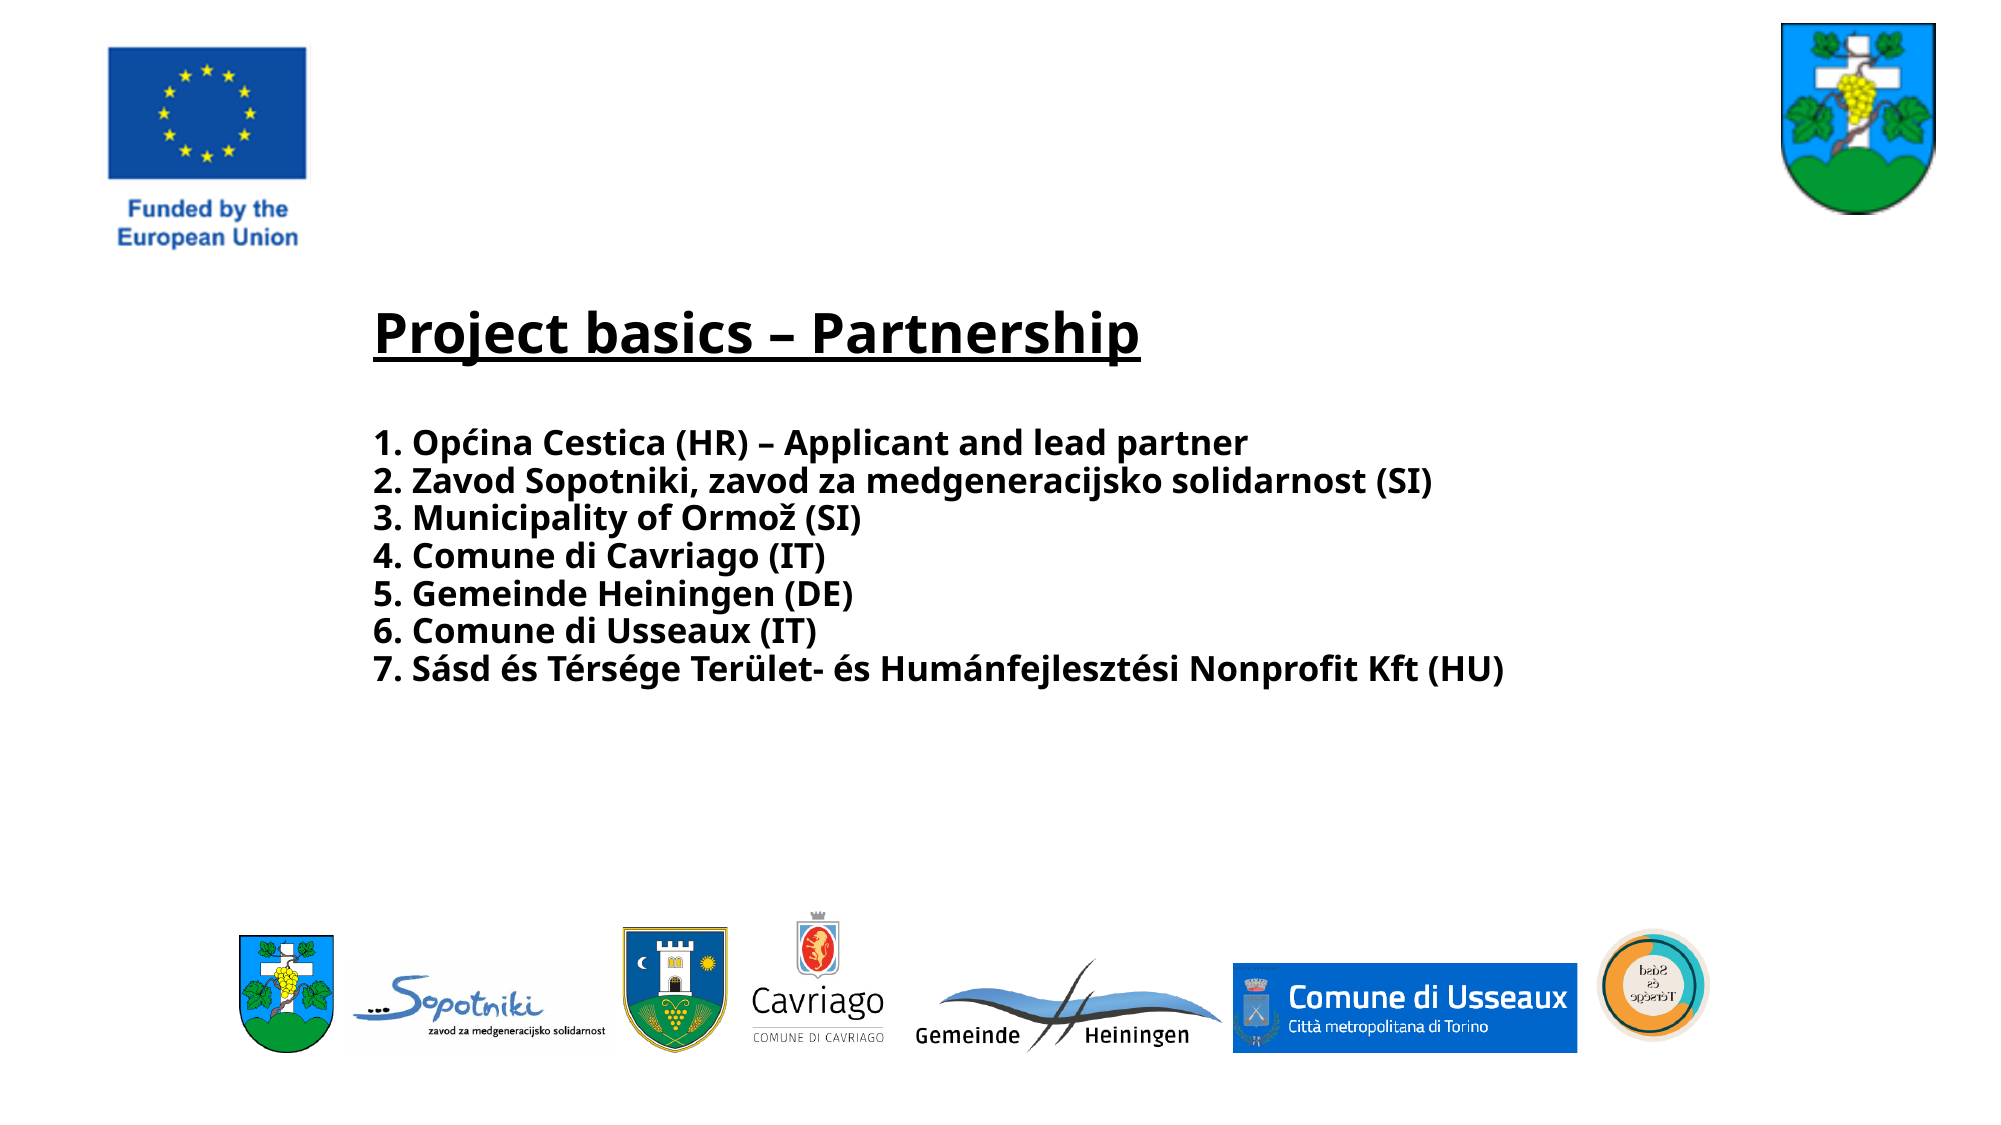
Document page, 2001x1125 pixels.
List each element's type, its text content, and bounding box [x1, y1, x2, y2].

picture [239, 900, 1761, 1054]
picture [85, 23, 330, 271]
picture [1780, 23, 1936, 215]
title Project basics – Partnership 1. Općina Cestica (HR) – Applicant and lead partner 2. Zavod Sopotniki, zavod za medgeneracijsko solidarnost (SI) 3. Municipality of Ormož (SI) 4. Comune di Cavriago (IT) 5. Gemeinde Heiningen (DE) 6. Comune di Usseaux (IT) 7. Sásd és Térsége Terület- és Humánfejlesztési Nonprofit Kft (HU) [358, 230, 1859, 846]
